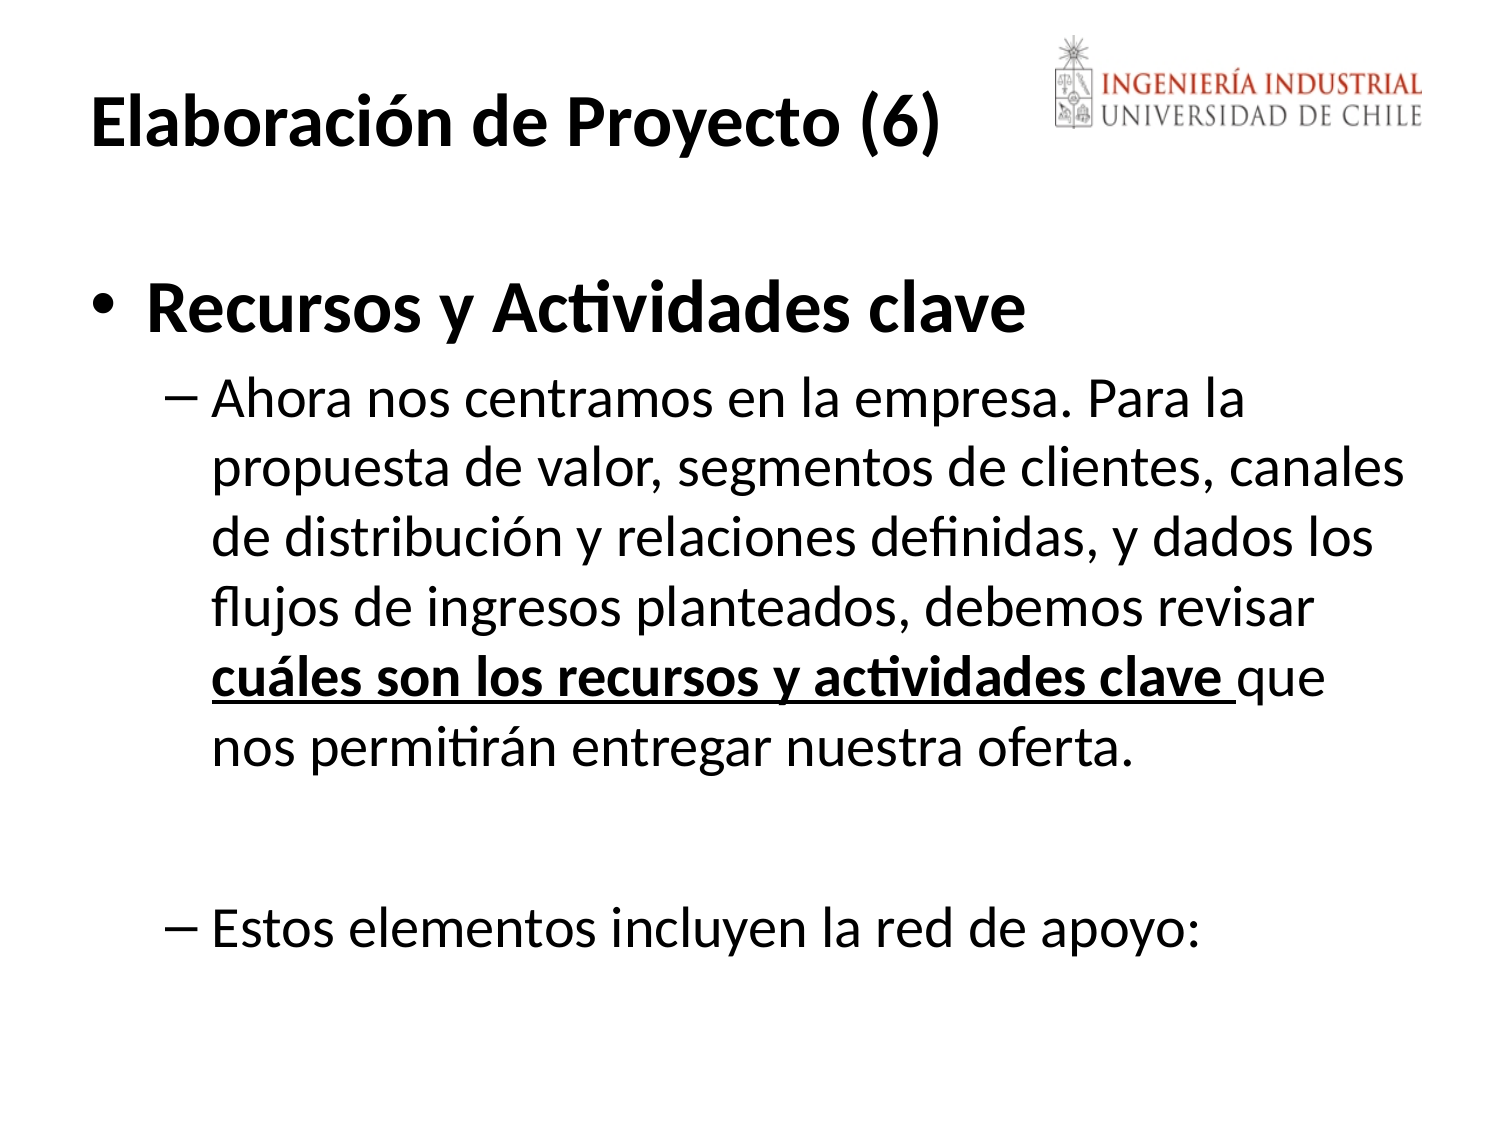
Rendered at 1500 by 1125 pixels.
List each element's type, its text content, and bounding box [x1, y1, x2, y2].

title Elaboración de Proyecto (6) [75, 45, 1425, 188]
list Recursos y Actividades clave Ahora nos centramos en la empresa. Para la propuesta de valor, segmentos de clientes, canales de distribución y relaciones definidas, y dados los flujos de ingresos planteados, debemos revisar cuáles son los recursos y actividades clave que nos permitirán entregar nuestra oferta. Estos elementos incluyen la red de apoyo: [75, 222, 1425, 1032]
picture [1055, 35, 1422, 45]
